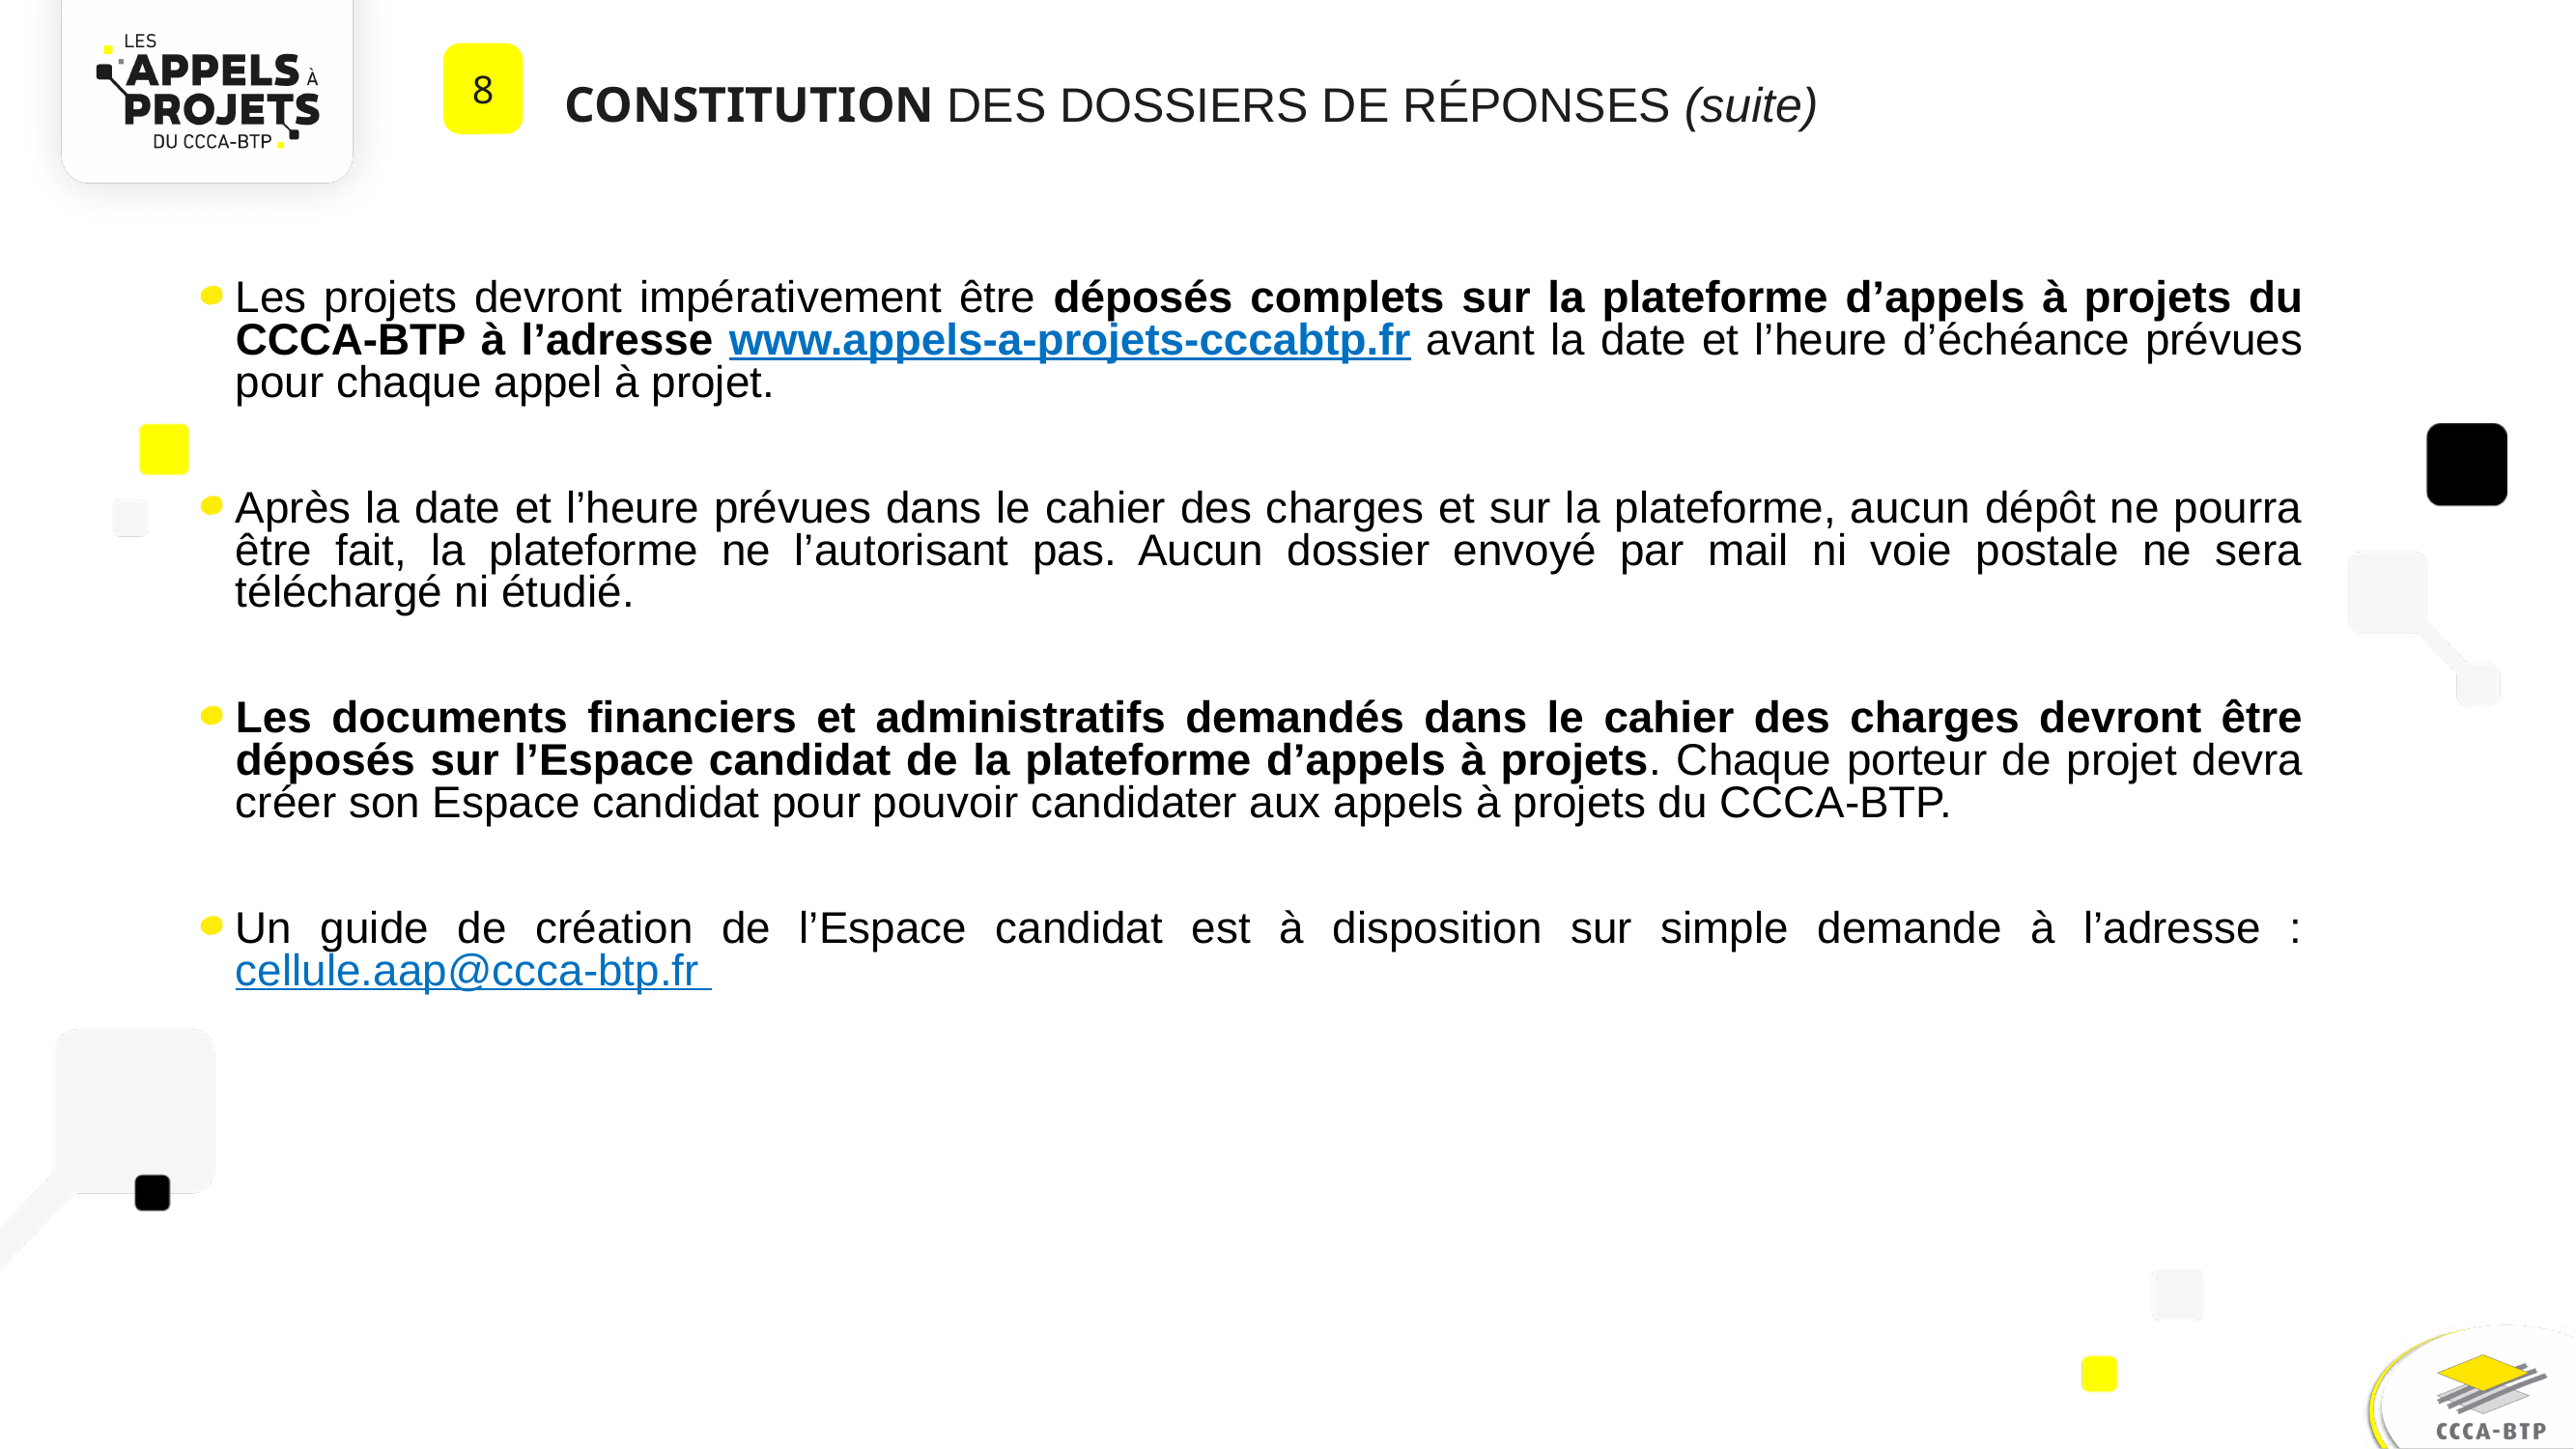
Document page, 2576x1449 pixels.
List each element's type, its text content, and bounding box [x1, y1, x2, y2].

picture [0, 0, 416, 246]
text_box Les projets devront impérativement être déposés complets sur la plateforme d’appels à projets du CCCA-BTP à l’adresse www.appels-a-projets-cccabtp.fr avant la date et l’heure d’échéance prévues pour chaque appel à projet. Après la date et l’heure prévues dans le cahier des charges et sur la plateforme, aucun dépôt ne pourra être fait, la plateforme ne l’autorisant pas. Aucun dossier envoyé par mail ni voie postale ne sera téléchargé ni étudié. Les documents financiers et administratifs demandés dans le cahier des charges devront être déposés sur l’Espace candidat de la plateforme d’appels à projets. Chaque porteur de projet devra créer son Espace candidat pour pouvoir candidater aux appels à projets du CCCA-BTP. Un guide de création de l’Espace candidat est à disposition sur simple demande à l’adresse : cellule.aap@ccca-btp.fr [184, 271, 2318, 1002]
text_box CONSTITUTION DES DOSSIERS DE RÉPONSES (suite) [537, 43, 2512, 134]
text_box 8 [442, 42, 524, 135]
picture [0, 423, 2574, 1449]
